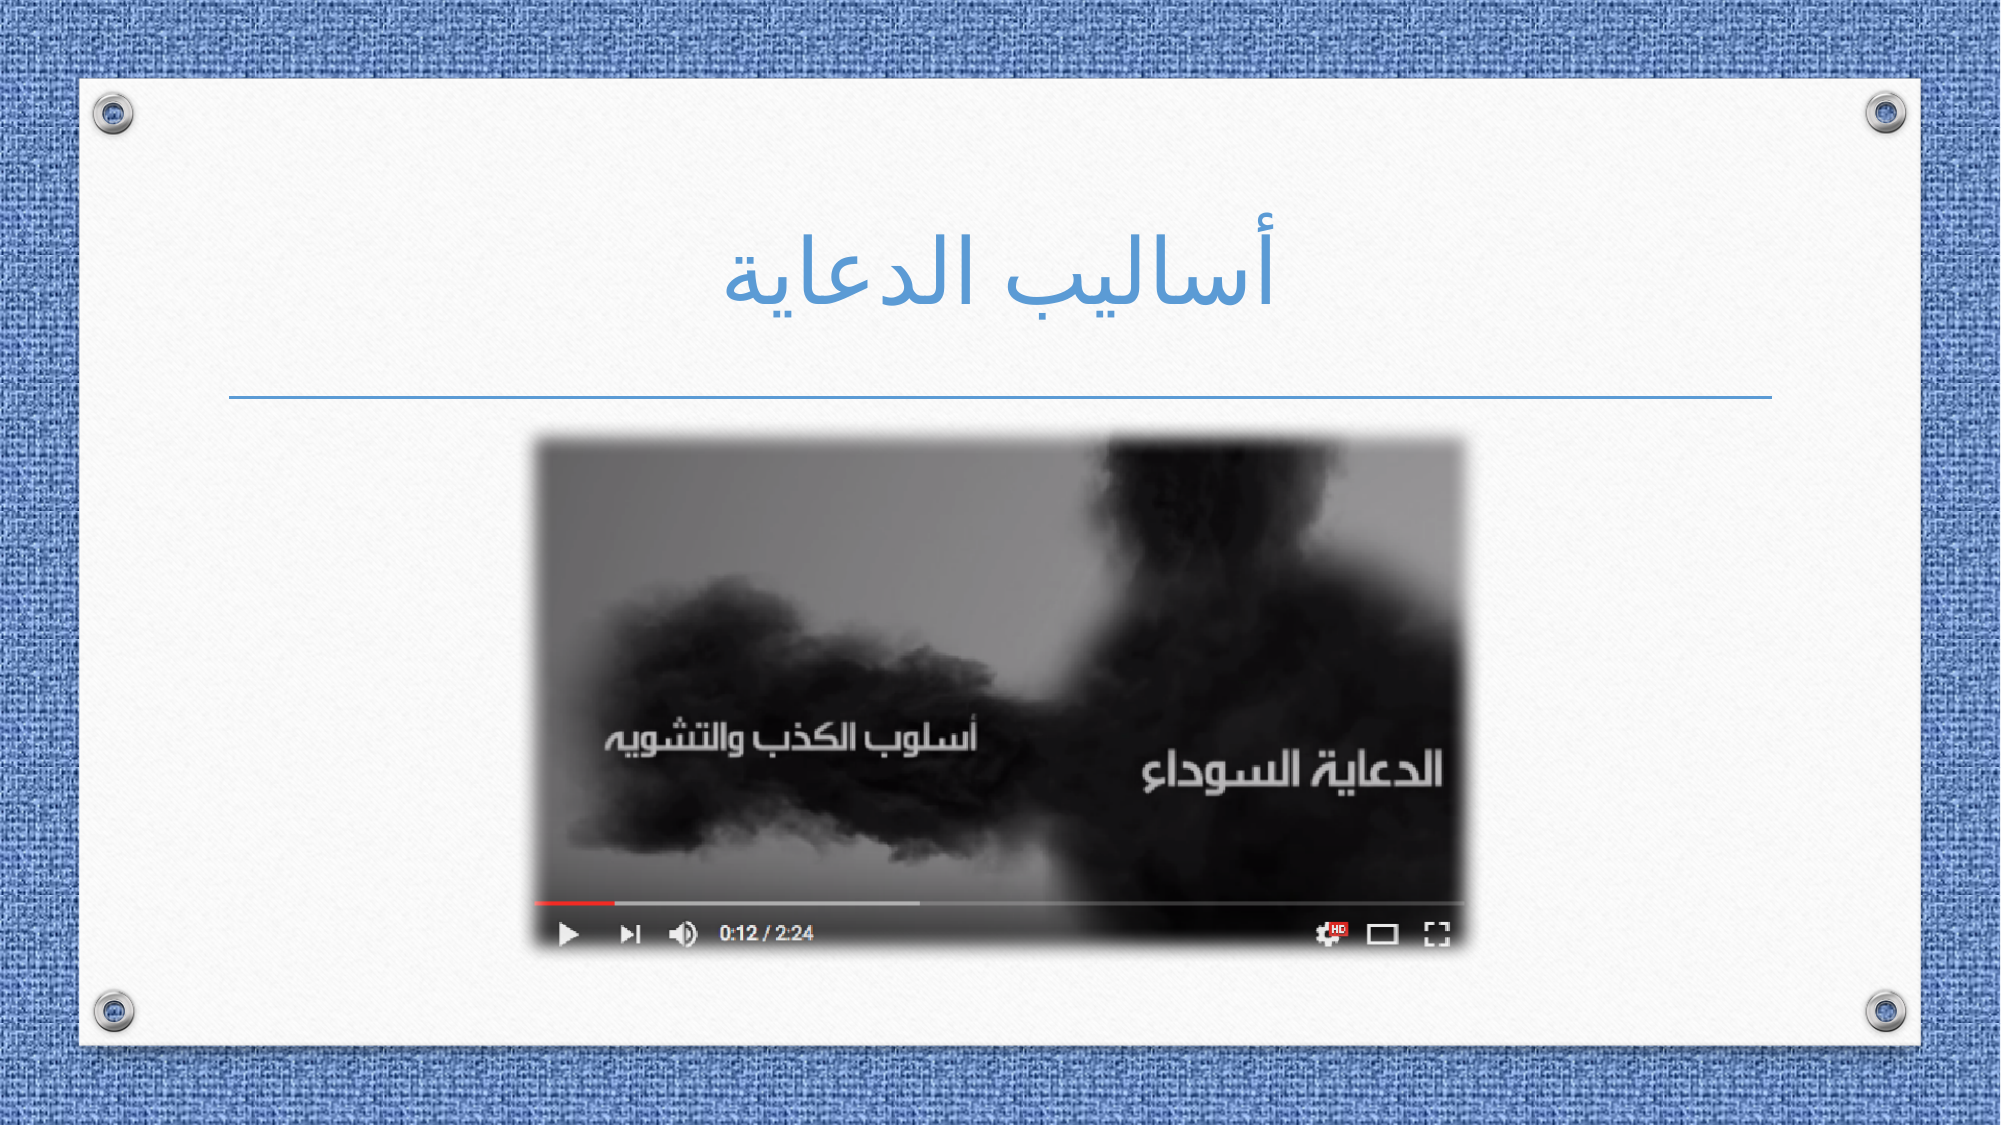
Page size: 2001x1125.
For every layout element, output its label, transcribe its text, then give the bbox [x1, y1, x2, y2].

picture [0, 0, 2001, 1125]
title أساليب الدعاية [212, 161, 1788, 375]
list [516, 419, 1484, 964]
